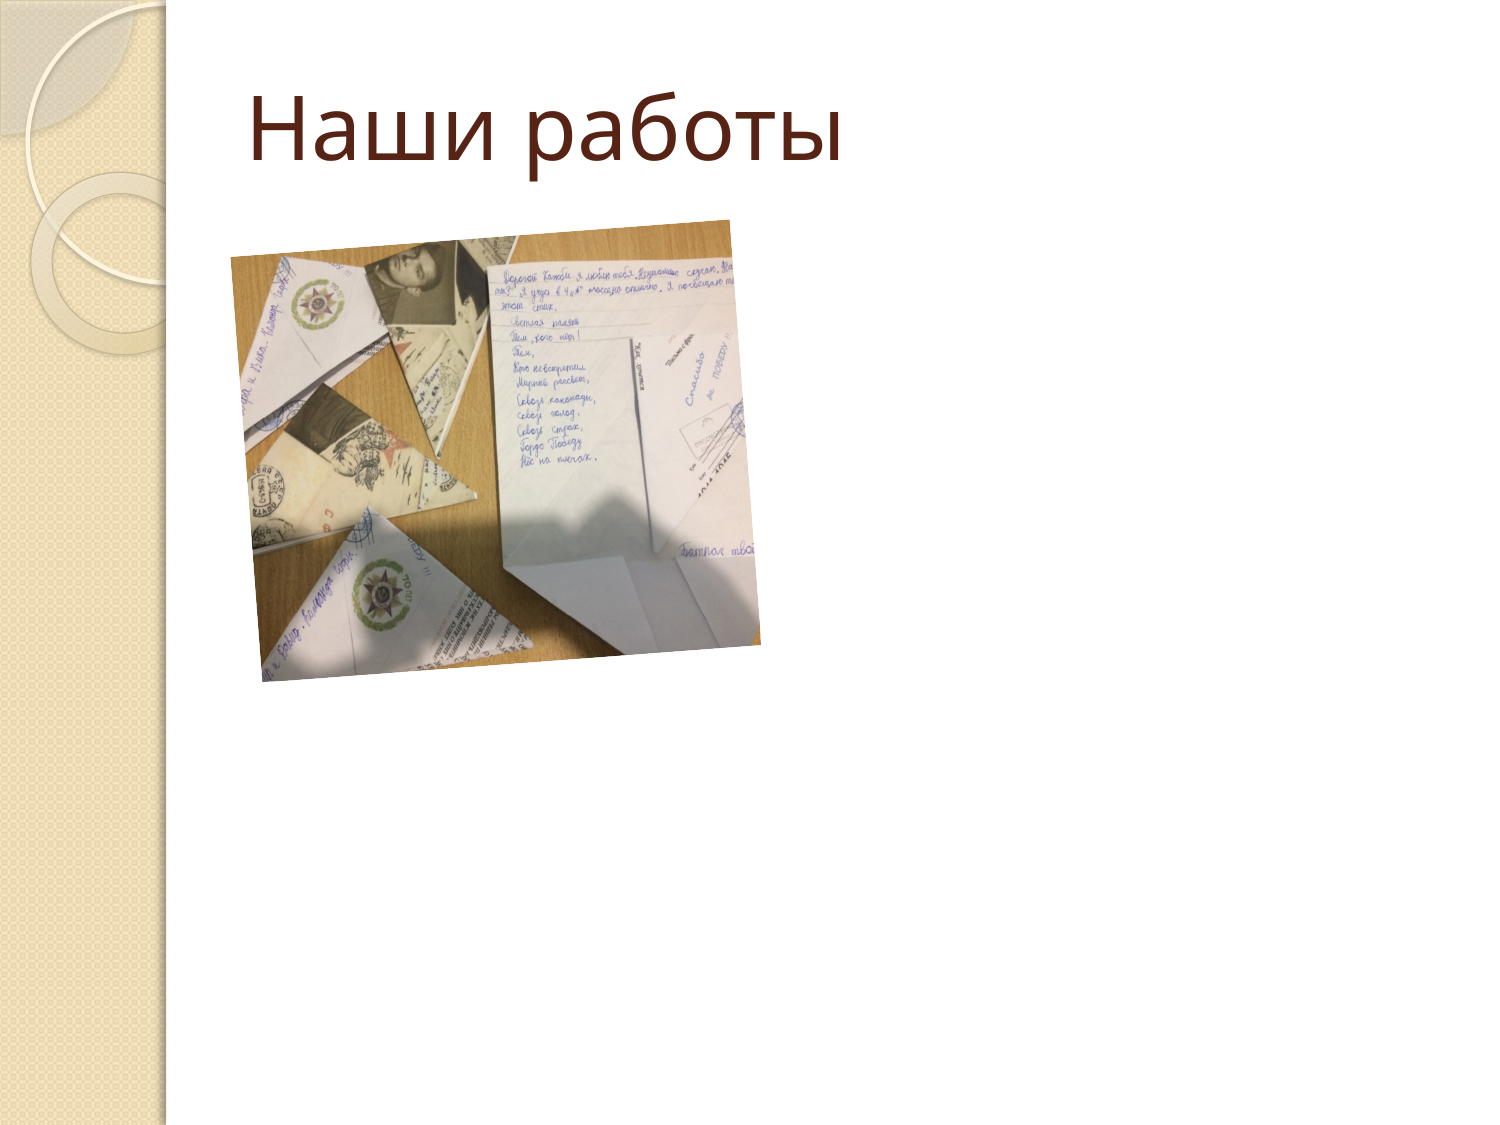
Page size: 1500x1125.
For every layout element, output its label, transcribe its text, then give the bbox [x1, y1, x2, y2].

picture [231, 254, 282, 682]
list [282, 200, 709, 702]
picture [709, 220, 761, 648]
title Наши работы [230, 30, 1461, 219]
